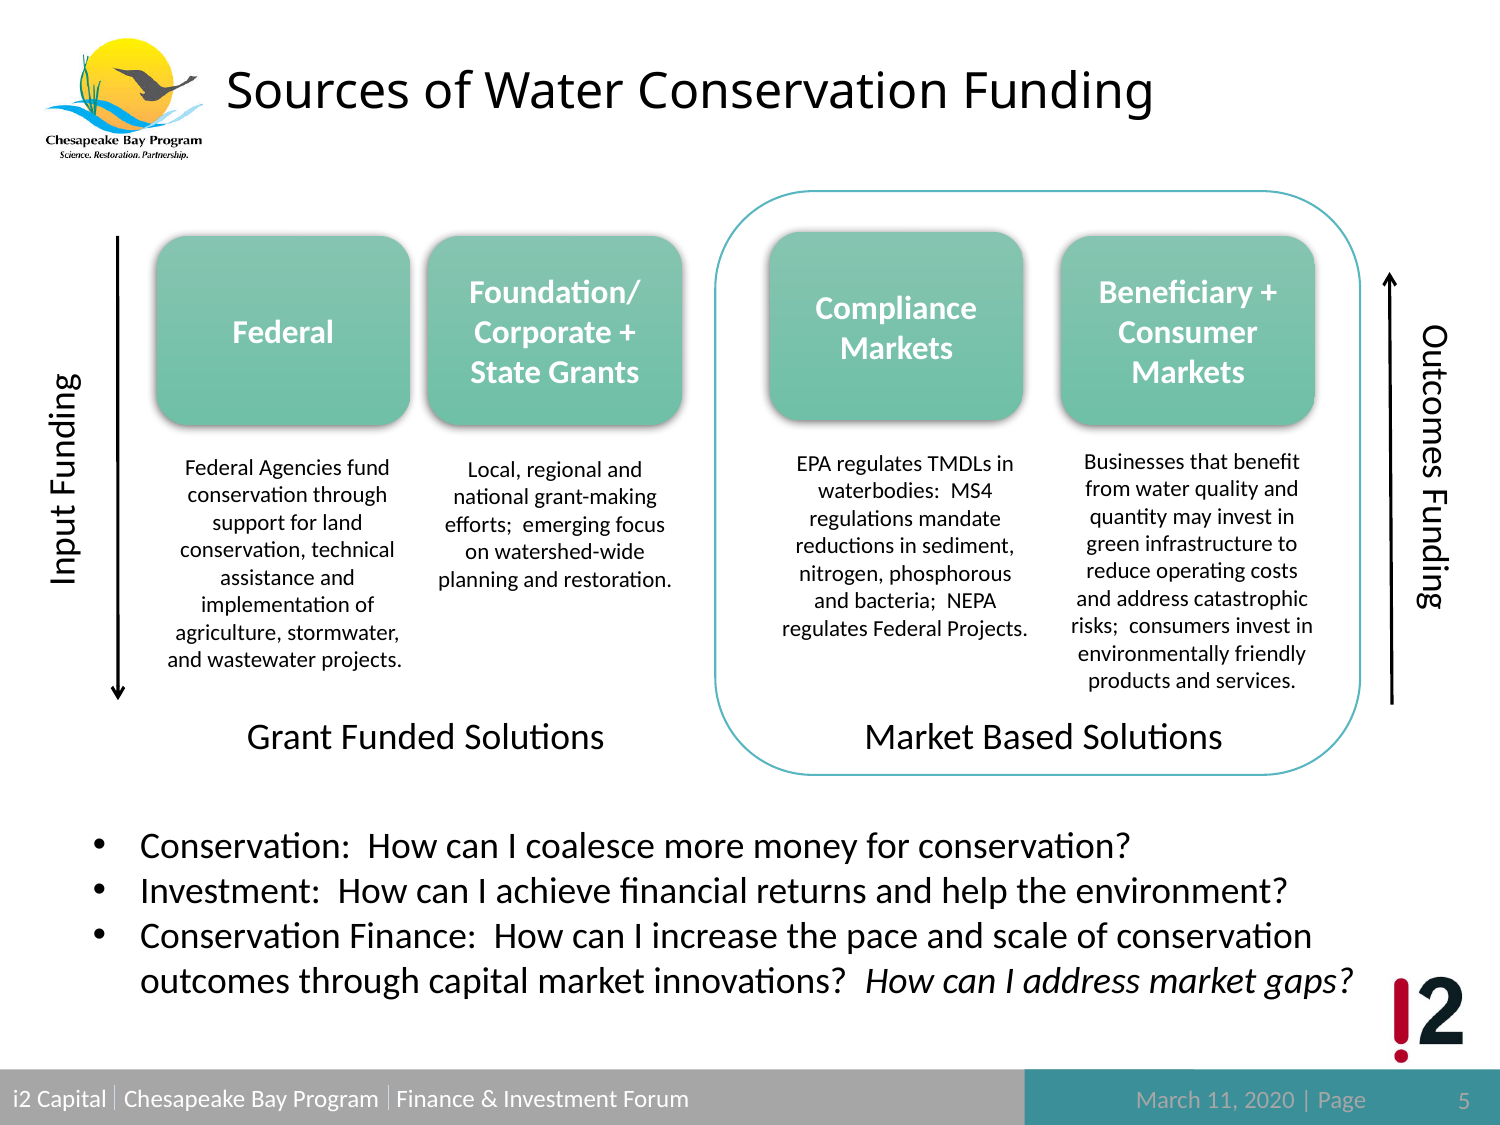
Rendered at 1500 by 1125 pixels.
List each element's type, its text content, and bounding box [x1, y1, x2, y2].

picture [1382, 969, 1479, 1066]
text_box Conservation: How can I coalesce more money for conservation? Investment: How can I achieve financial returns and help the environment? Conservation Finance: How can I increase the pace and scale of conservation outcomes through capital market innovations? How can I address market gaps? [78, 813, 1408, 1009]
title Sources of Water Conservation Funding [211, 36, 1351, 149]
picture [44, 37, 203, 160]
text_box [29, 191, 1468, 775]
text_box 5 [1448, 1077, 1473, 1123]
